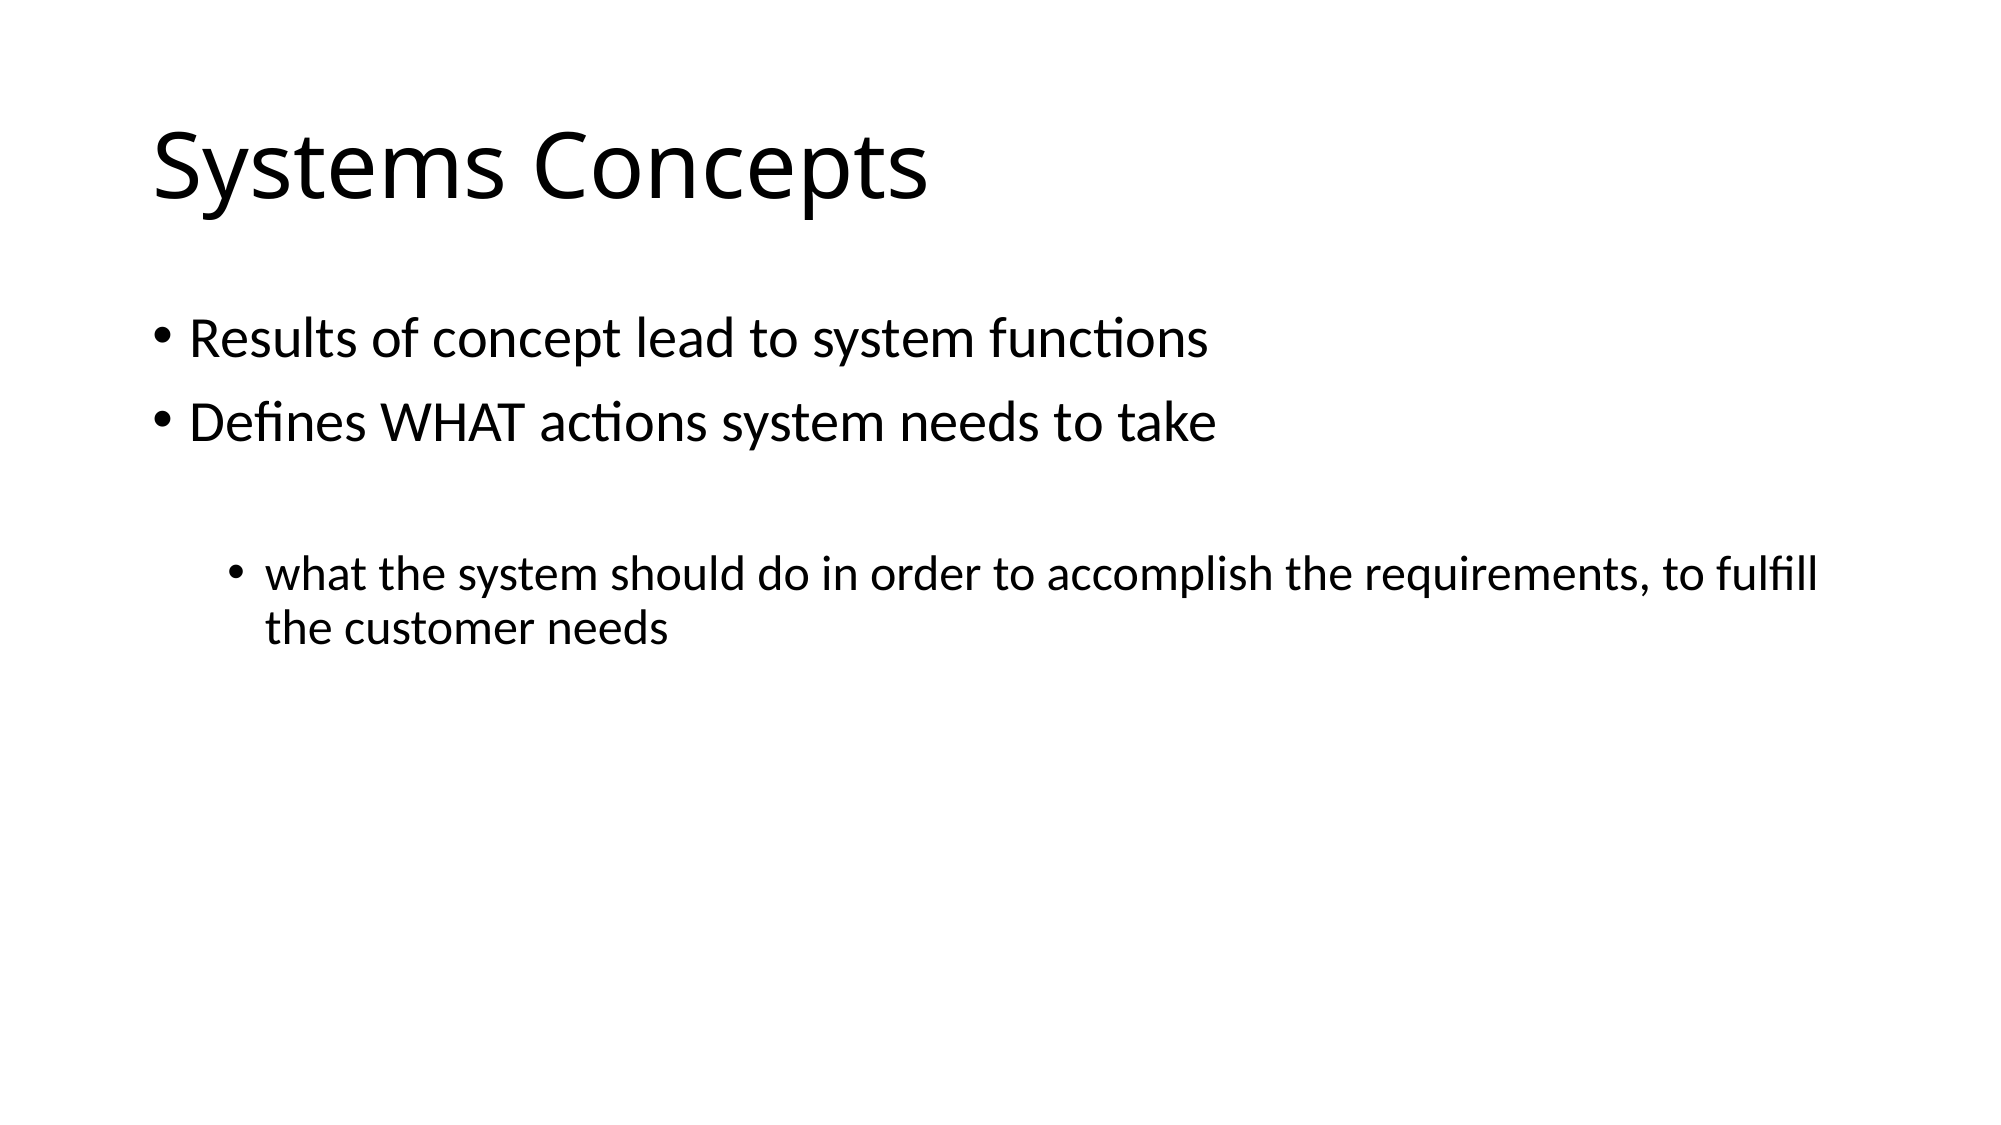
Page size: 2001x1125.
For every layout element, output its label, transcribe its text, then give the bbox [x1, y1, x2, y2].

title Systems Concepts [137, 59, 1863, 278]
list Results of concept lead to system functions Defines WHAT actions system needs to take what the system should do in order to accomplish the requirements, to fulfill the customer needs [137, 299, 1863, 1014]
